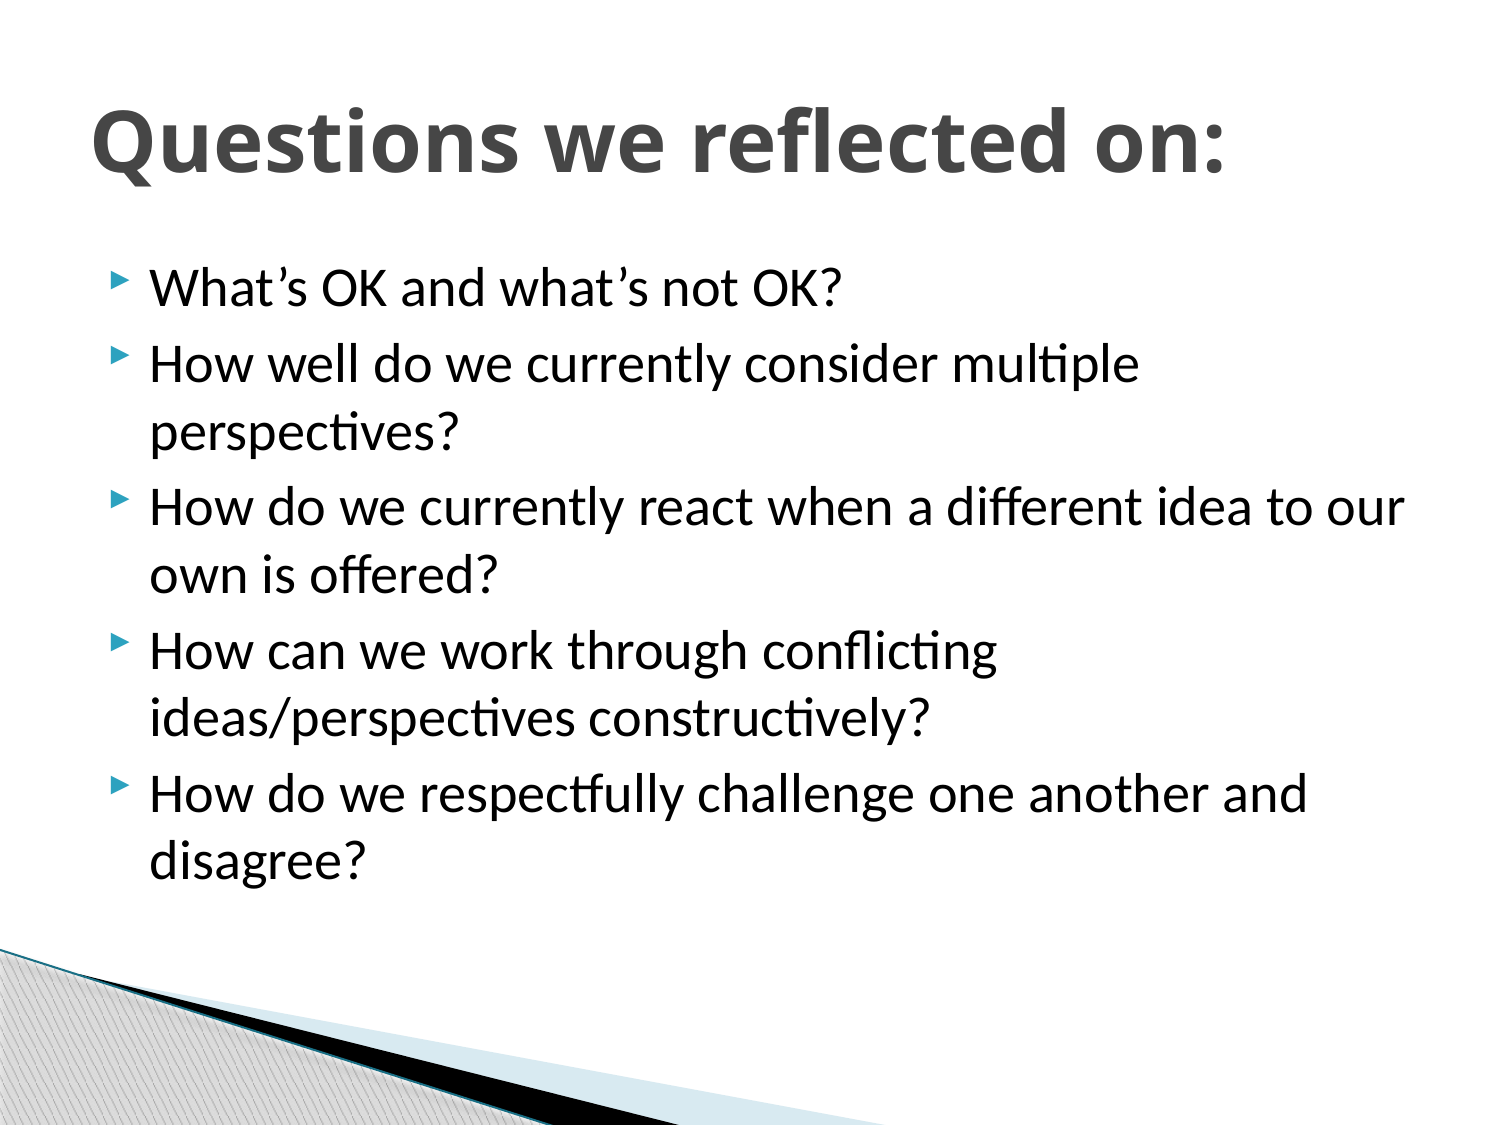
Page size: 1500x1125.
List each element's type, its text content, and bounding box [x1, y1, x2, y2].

list What’s OK and what’s not OK? How well do we currently consider multiple perspectives? How do we currently react when a different idea to our own is offered? How can we work through conflicting ideas/perspectives constructively? How do we respectfully challenge one another and disagree? [75, 243, 1425, 986]
title Questions we reflected on: [75, 45, 1425, 233]
